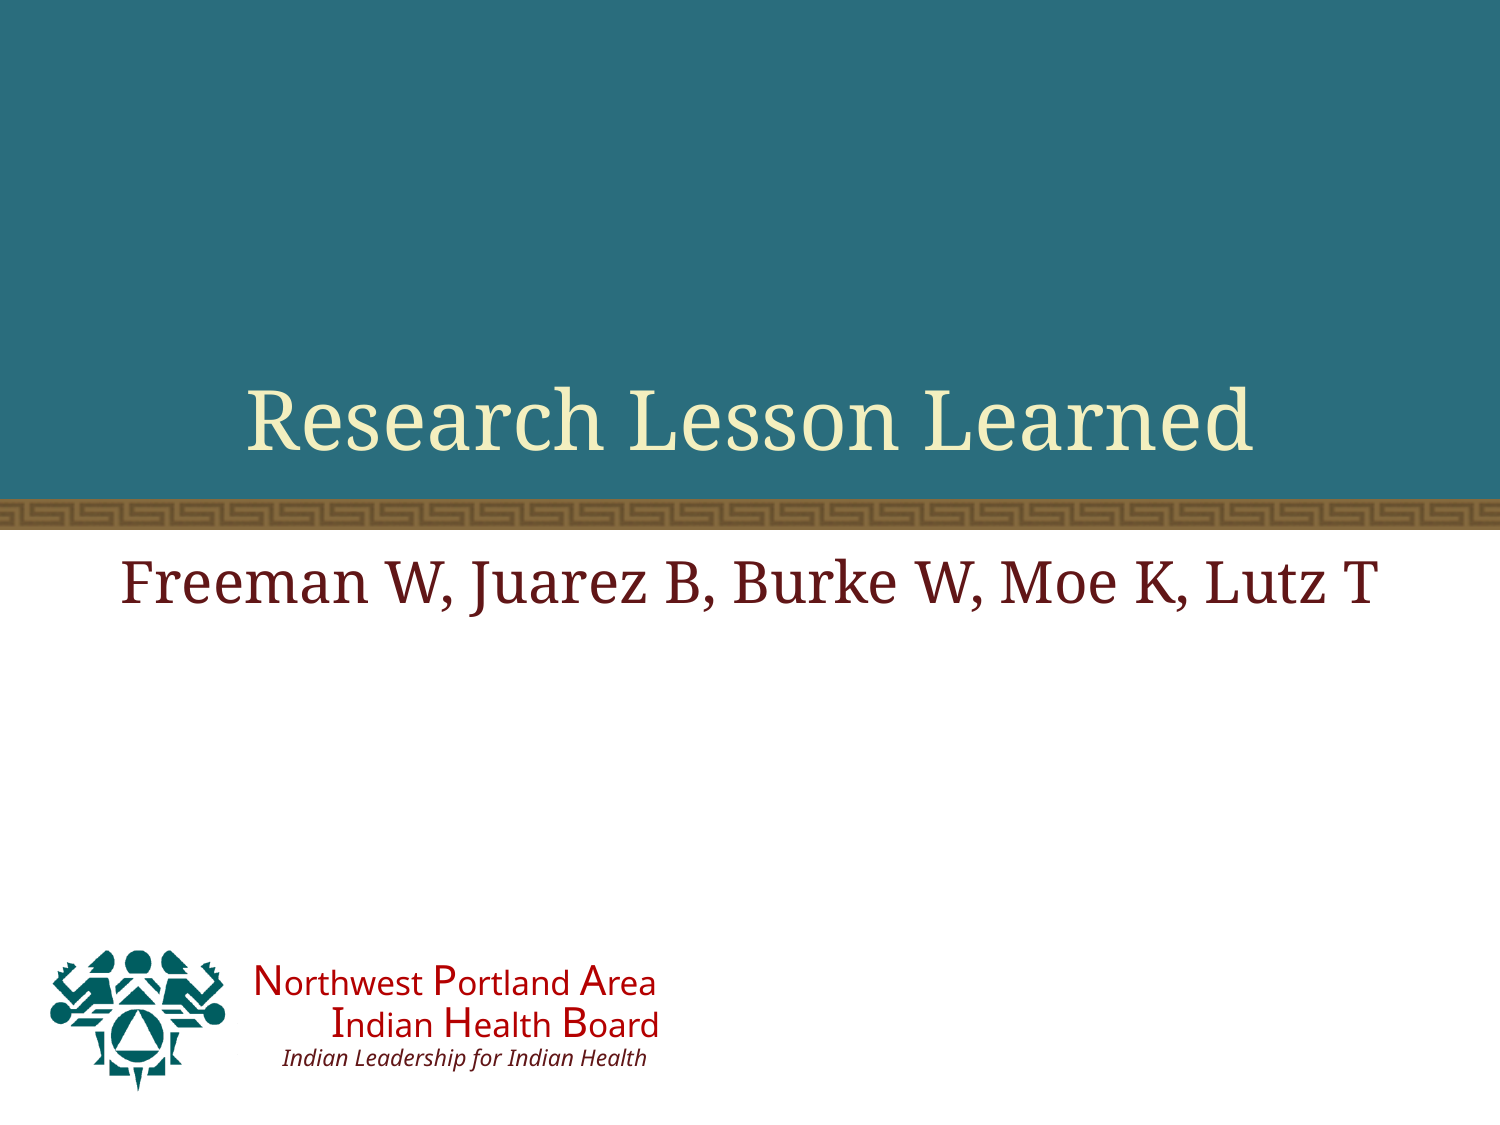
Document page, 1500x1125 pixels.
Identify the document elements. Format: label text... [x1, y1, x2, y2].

picture [37, 937, 238, 1106]
picture [0, 499, 1500, 530]
subtitle Freeman W, Juarez B, Burke W, Moe K, Lutz T [62, 537, 1438, 888]
title Research Lesson Learned [62, 124, 1438, 476]
